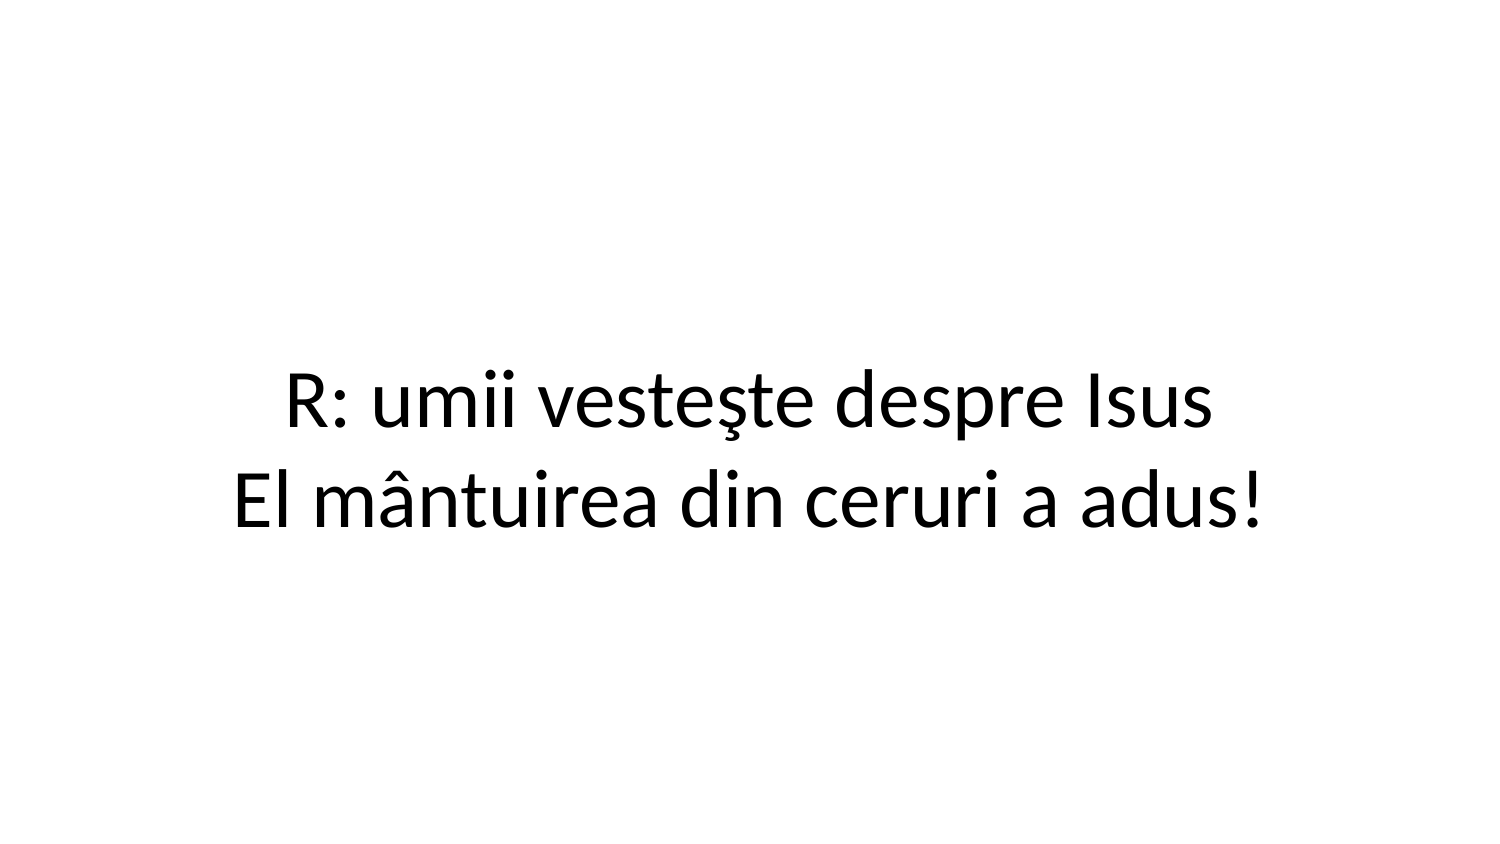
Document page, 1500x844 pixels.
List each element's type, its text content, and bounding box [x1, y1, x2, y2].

text_box R: umii vesteşte despre Isus El mântuirea din ceruri a adus! [217, 292, 1282, 552]
